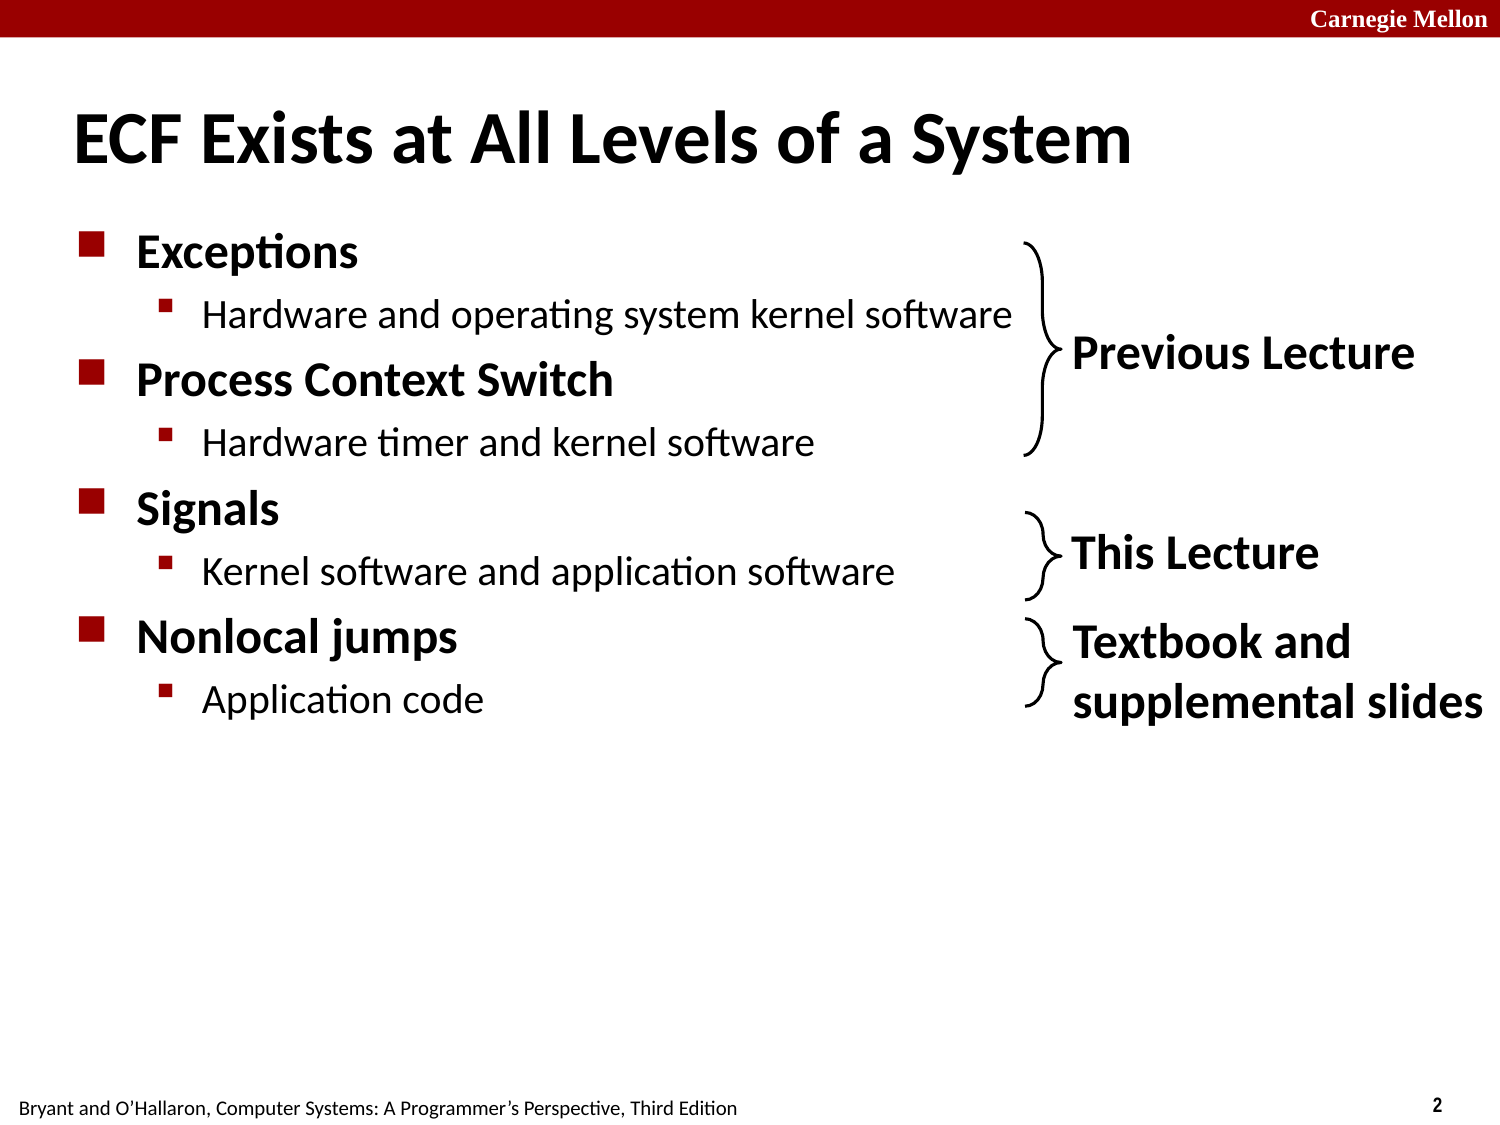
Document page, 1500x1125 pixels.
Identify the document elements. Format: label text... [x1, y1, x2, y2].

text_box Previous Lecture [1064, 311, 1424, 387]
title ECF Exists at All Levels of a System [58, 71, 1305, 197]
text_box [1023, 242, 1062, 456]
list Exceptions Hardware and operating system kernel software Process Context Switch Hardware timer and kernel software Signals Kernel software and application software Nonlocal jumps Application code [64, 210, 1361, 1027]
text_box [1025, 618, 1062, 707]
text_box This Lecture [1063, 511, 1328, 587]
text_box [1025, 512, 1062, 600]
text_box Textbook and supplemental slides [1065, 601, 1492, 736]
